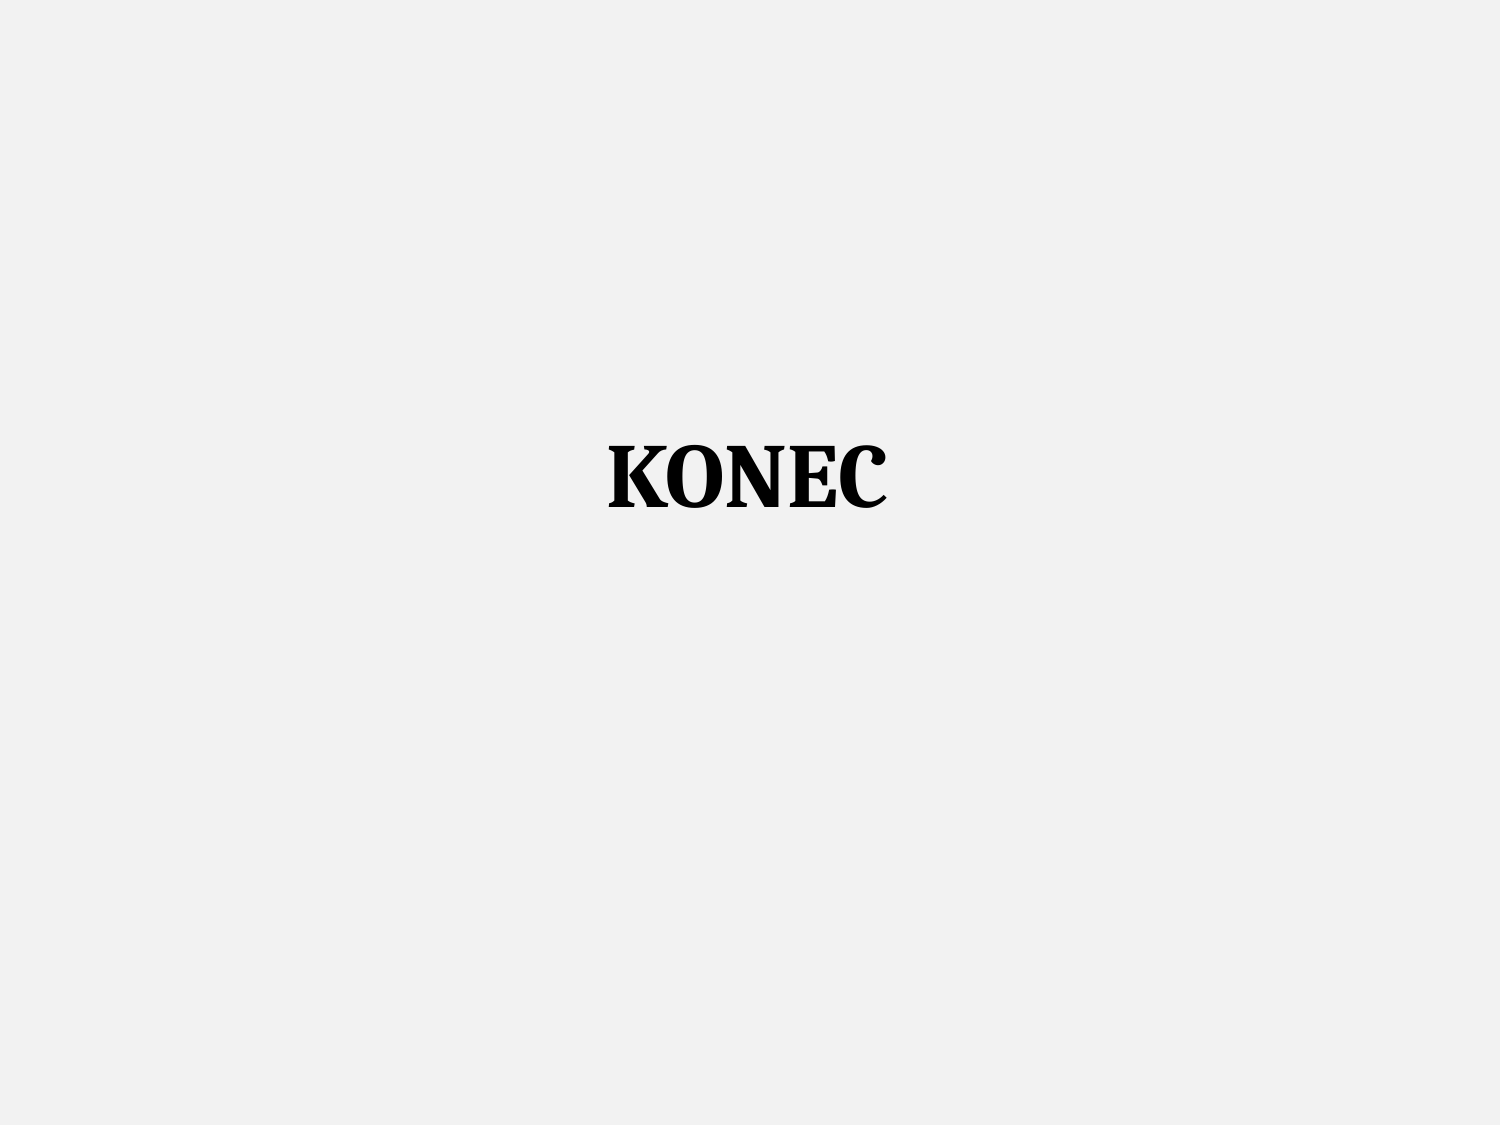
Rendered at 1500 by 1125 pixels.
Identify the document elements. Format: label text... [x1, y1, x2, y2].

title KONEC [99, 407, 1396, 547]
